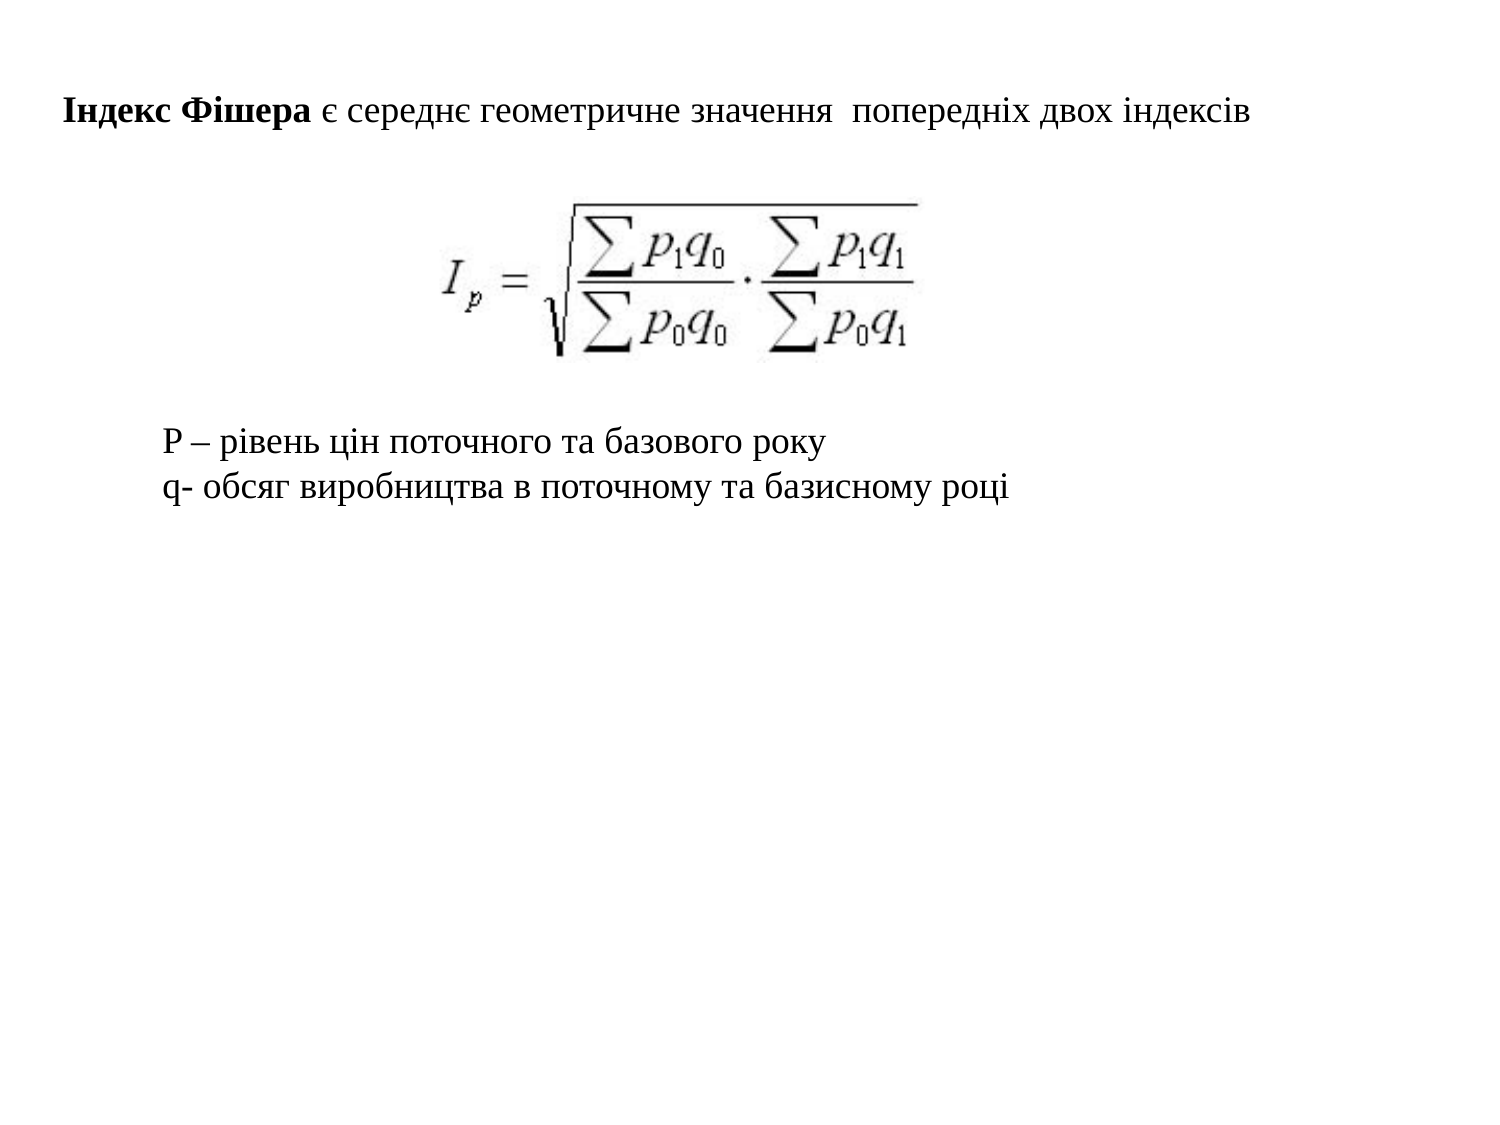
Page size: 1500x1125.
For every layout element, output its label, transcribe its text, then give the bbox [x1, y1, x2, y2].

picture [407, 195, 960, 364]
text_box P – рівень цін поточного та базового року q- обсяг виробництва в поточному та базисному році [147, 408, 1424, 514]
text_box Індекс Фішера є середнє геометричне значення попередніх двох індексів [47, 78, 1395, 138]
